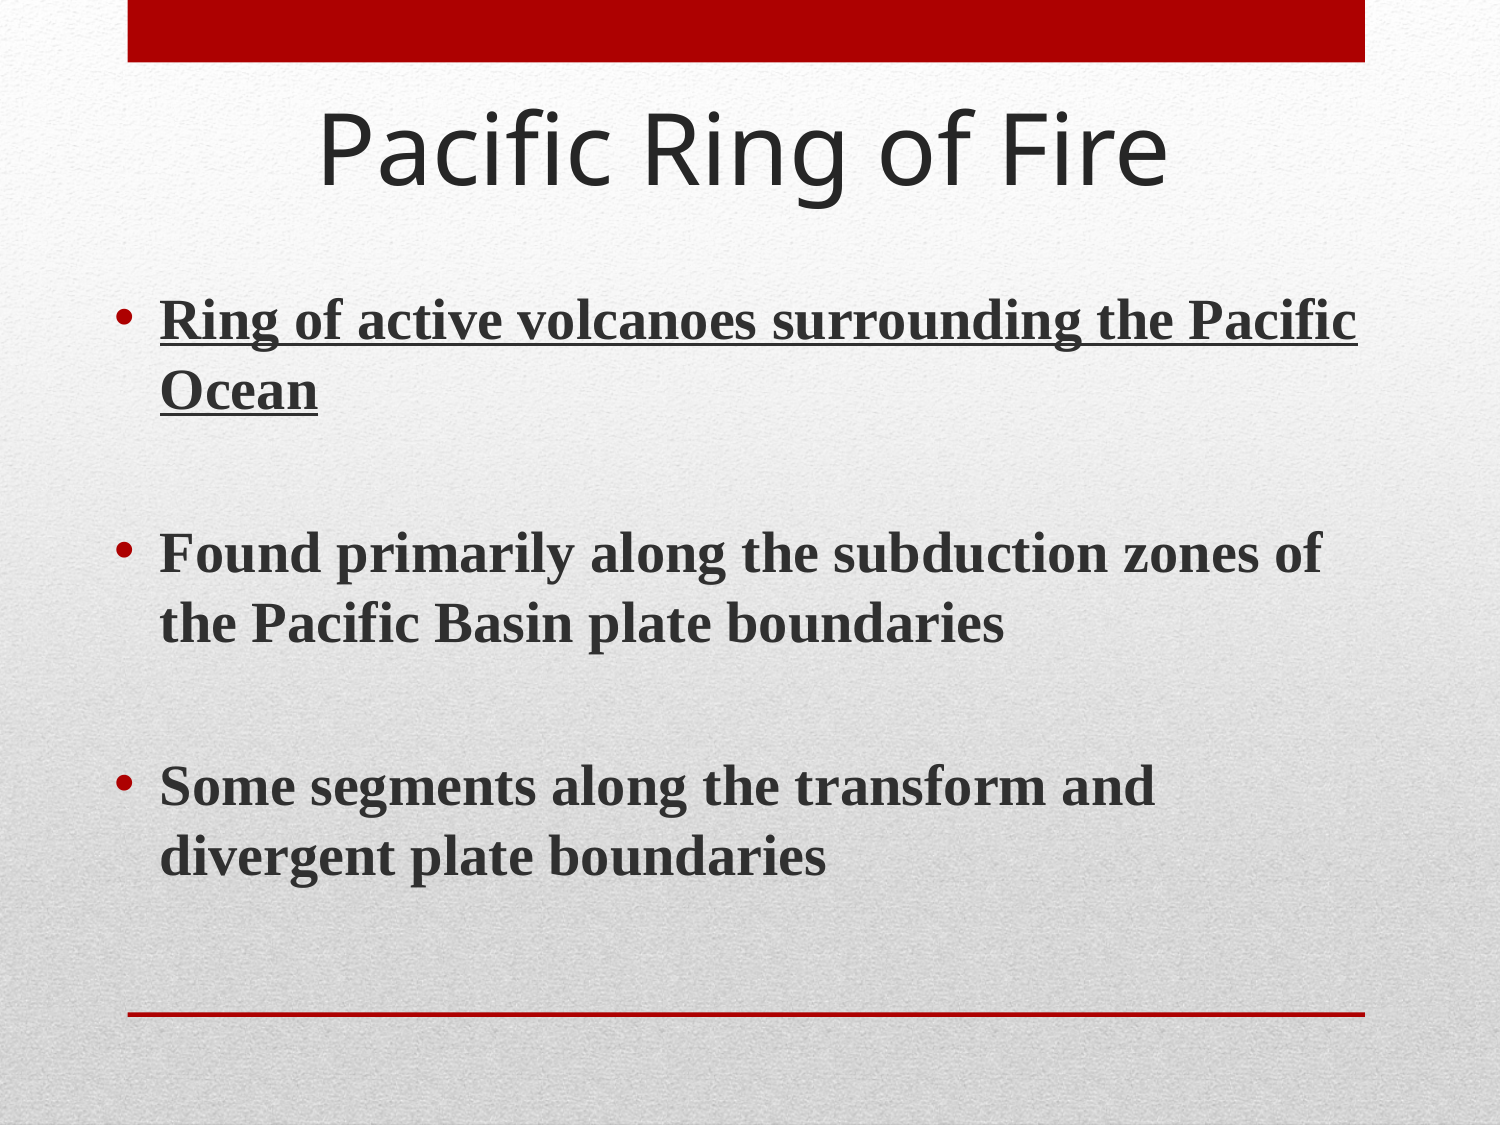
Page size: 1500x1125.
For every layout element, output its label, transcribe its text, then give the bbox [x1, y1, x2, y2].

title Pacific Ring of Fire [174, 24, 1313, 212]
list Ring of active volcanoes surrounding the Pacific Ocean Found primarily along the subduction zones of the Pacific Basin plate boundaries Some segments along the transform and divergent plate boundaries [99, 212, 1375, 956]
